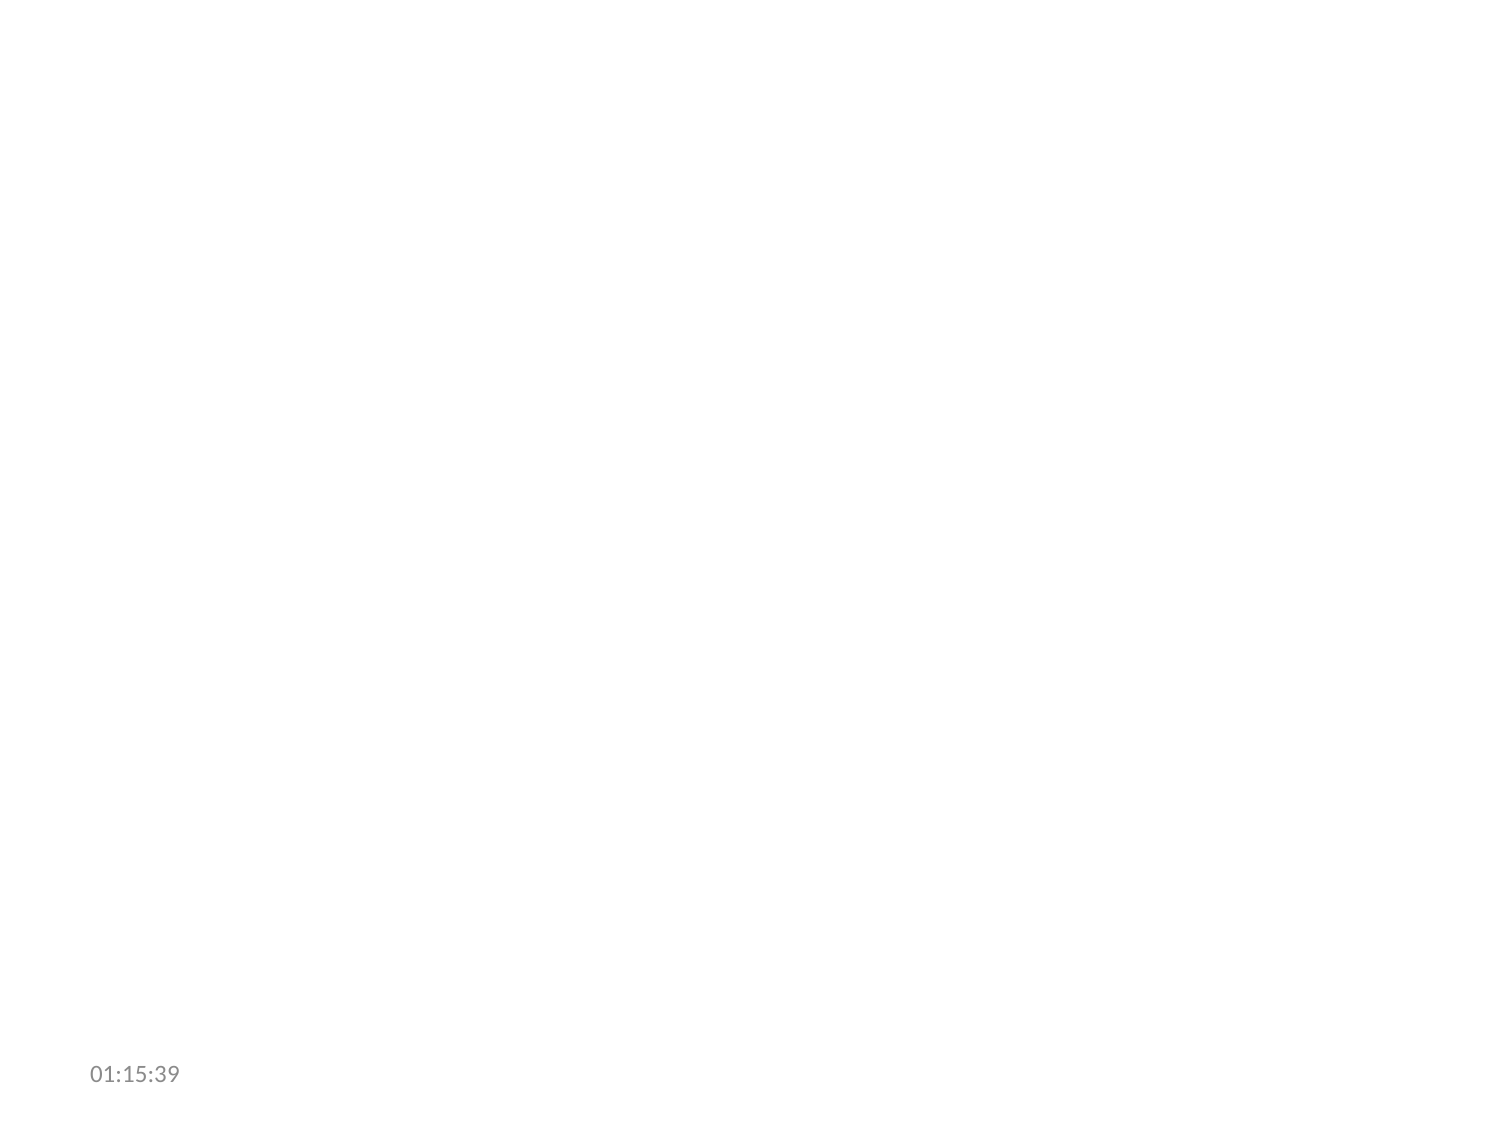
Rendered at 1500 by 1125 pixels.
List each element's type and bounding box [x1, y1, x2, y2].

slide_number [75, 1042, 425, 1103]
